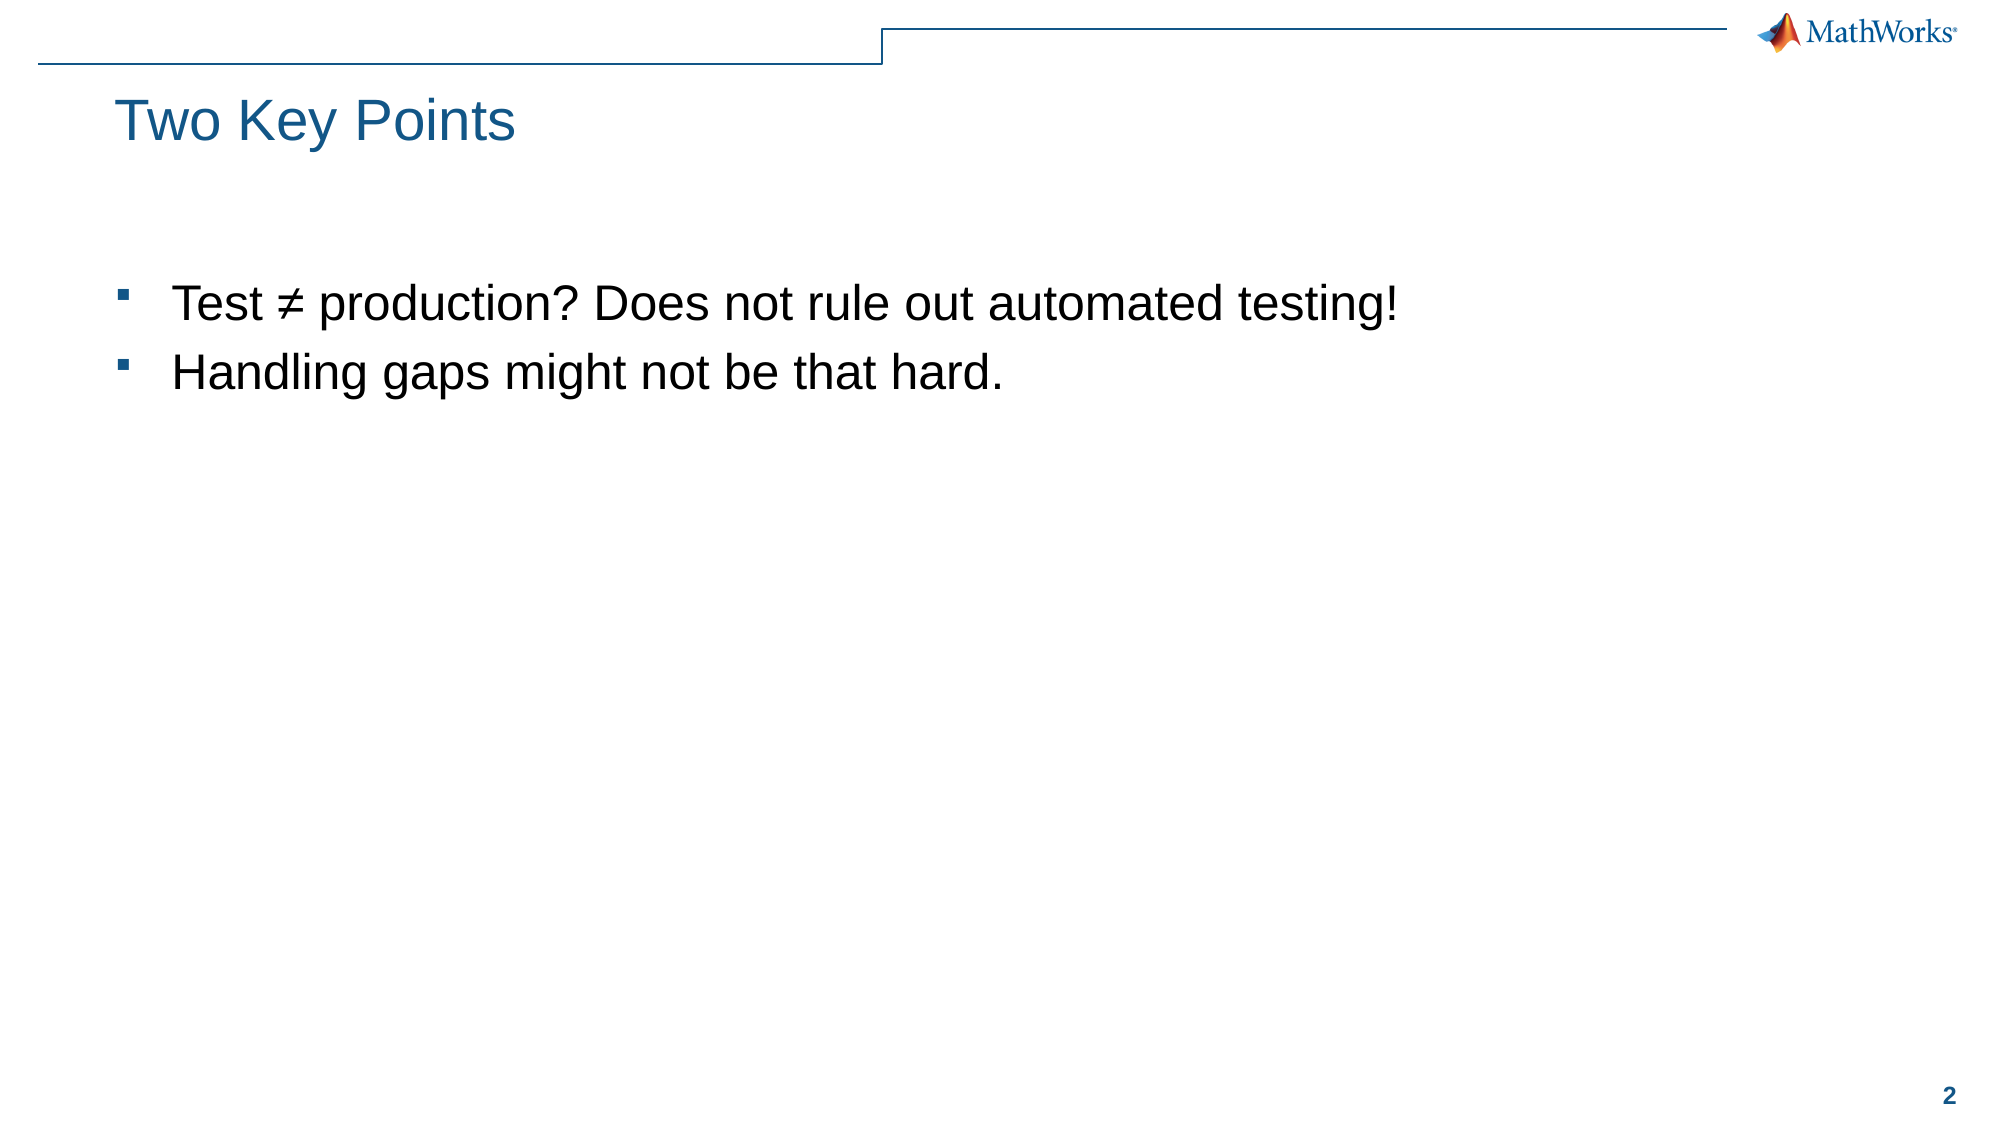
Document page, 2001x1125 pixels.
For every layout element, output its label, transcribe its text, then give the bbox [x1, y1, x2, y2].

list Test ≠ production? Does not rule out automated testing! Handling gaps might not be that hard. [99, 262, 1867, 1025]
picture [1751, 3, 1970, 63]
title Two Key Points [99, 75, 1867, 238]
